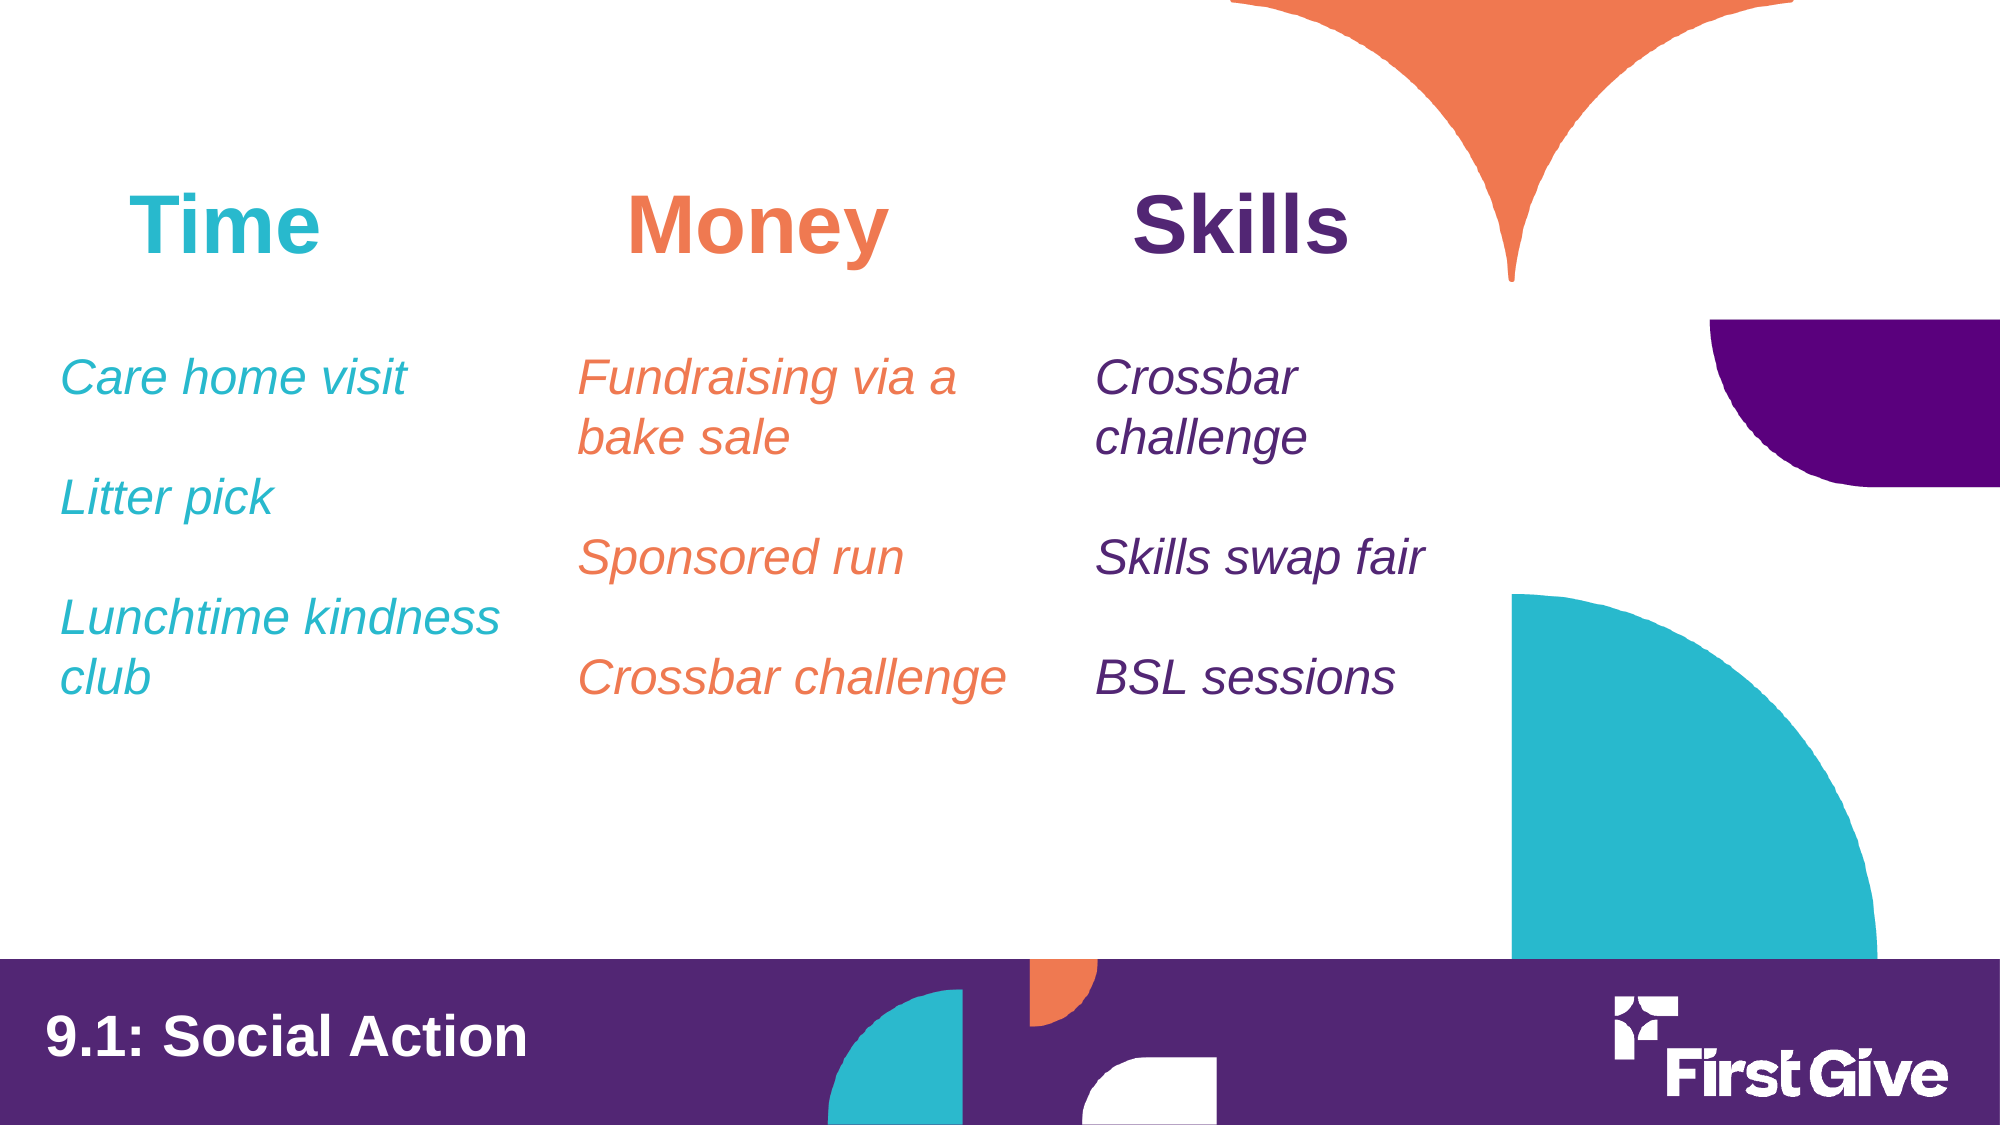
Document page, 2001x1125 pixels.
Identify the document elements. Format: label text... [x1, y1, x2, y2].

text_box Fundraising via a bake sale Sponsored run Crossbar challenge [562, 276, 1037, 817]
text_box [0, 969, 821, 1110]
text_box Crossbar challenge Skills swap fair BSL sessions [1079, 276, 1528, 712]
list Time Money Skills [44, 174, 1605, 704]
text_box 9.1: Social Action [31, 999, 903, 1084]
text_box Care home visit Litter pick Lunchtime kindness club [44, 276, 520, 802]
picture [0, 0, 2000, 1125]
